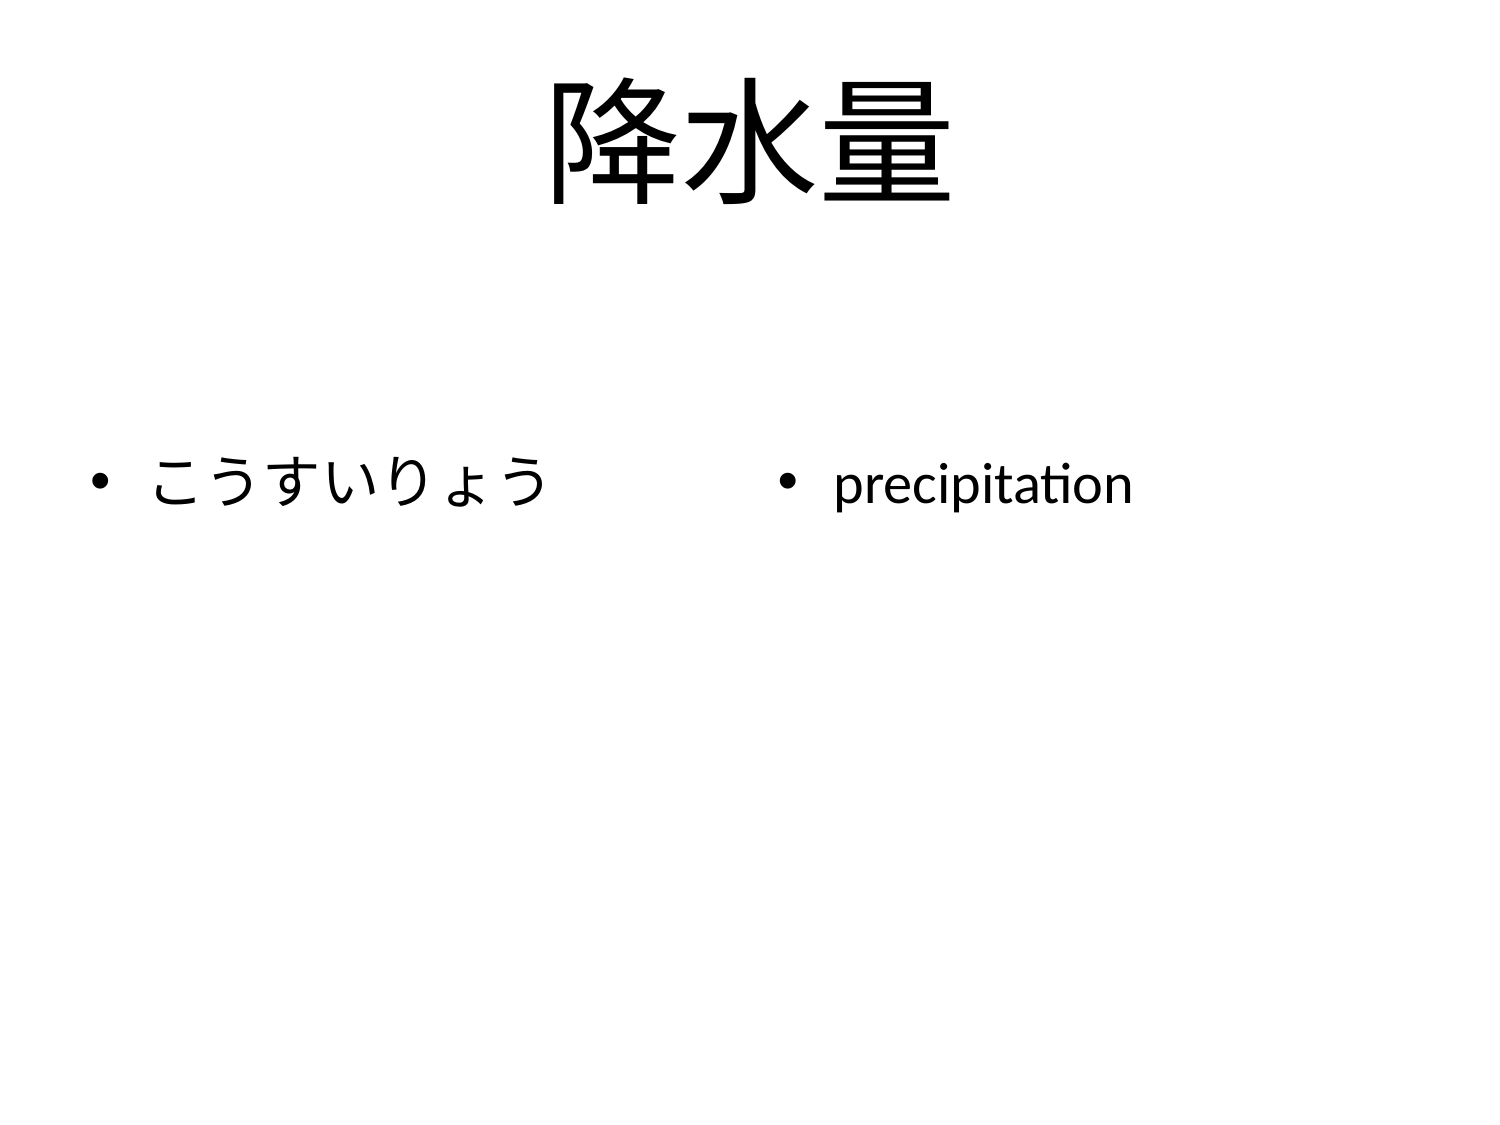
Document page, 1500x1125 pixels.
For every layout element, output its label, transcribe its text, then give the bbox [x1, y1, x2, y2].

list こうすいりょう [74, 437, 738, 1006]
title 降水量 [74, 44, 1426, 233]
list precipitation [762, 437, 1426, 1006]
